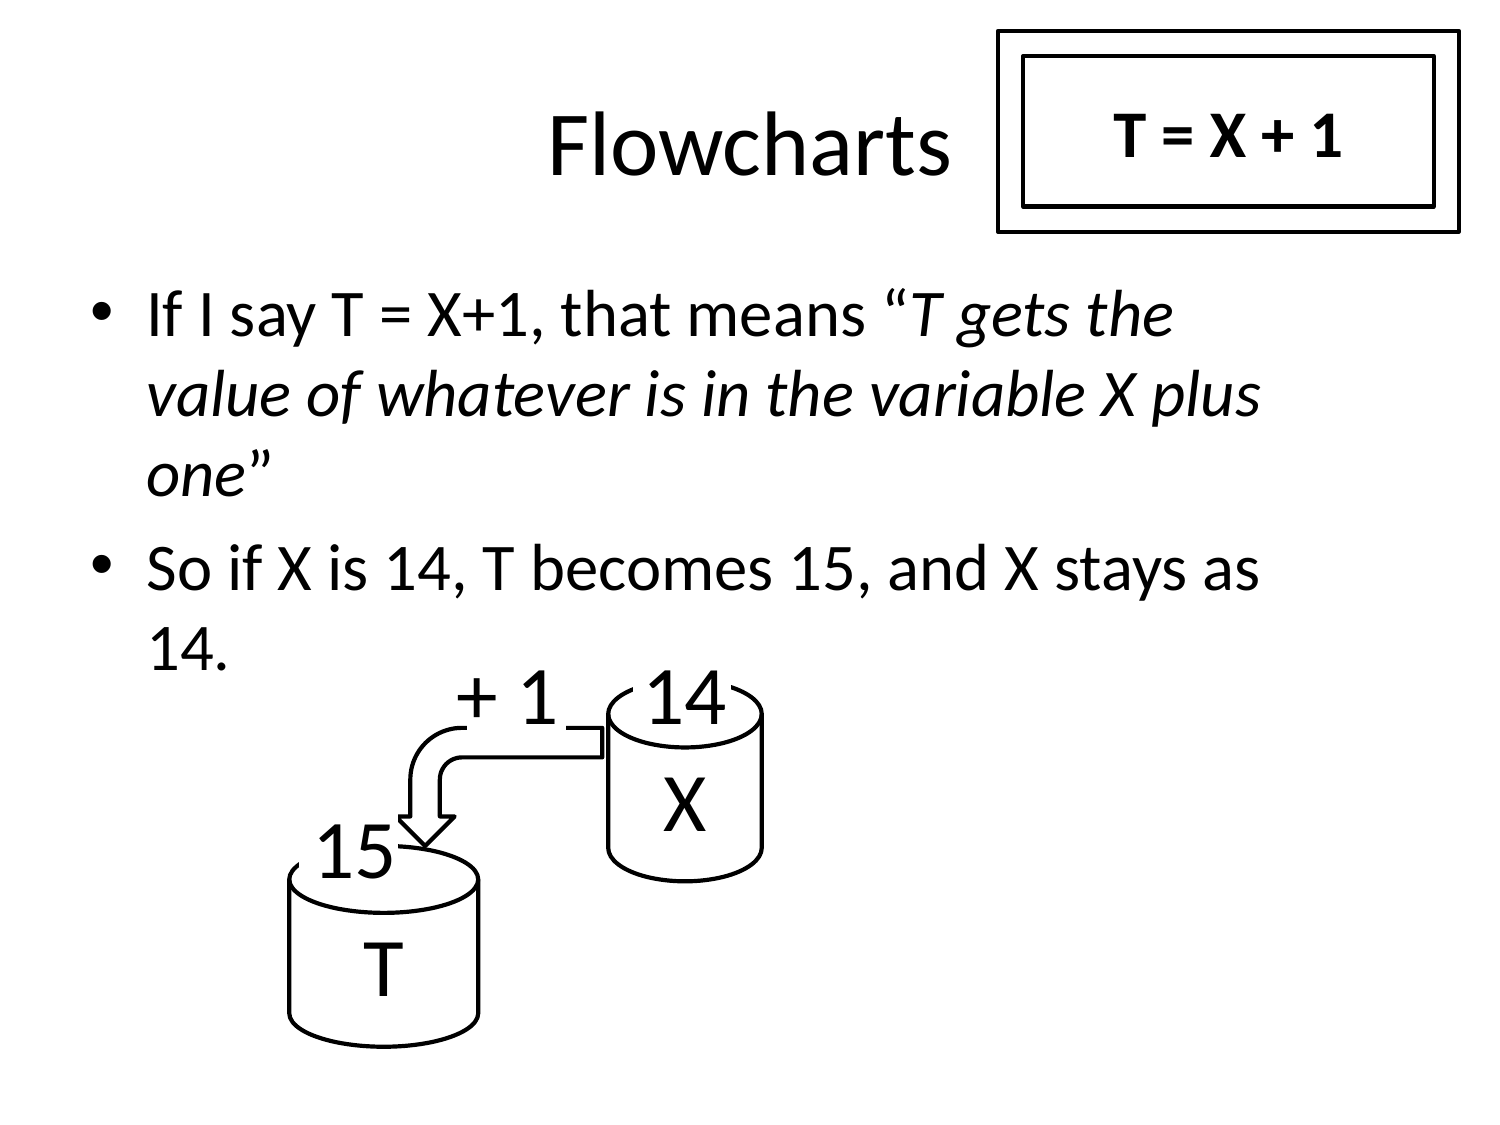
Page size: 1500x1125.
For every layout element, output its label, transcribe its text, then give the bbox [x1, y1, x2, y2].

text_box X [606, 747, 764, 884]
text_box [577, 725, 605, 760]
text_box 15 [275, 725, 434, 931]
text_box T = X + 1 [996, 29, 1461, 234]
title Flowcharts [75, 45, 996, 233]
text_box + 1 [428, 572, 587, 778]
title Flowcharts [1025, 58, 1425, 204]
text_box [431, 752, 457, 841]
text_box 14 [606, 572, 764, 778]
text_box [423, 737, 430, 749]
text_box T [287, 848, 481, 1049]
list If I say T = X+1, that means “T gets the value of whatever is in the variable X plus one” So if X is 14, T becomes 15, and X stays as 14. [75, 262, 1317, 1005]
